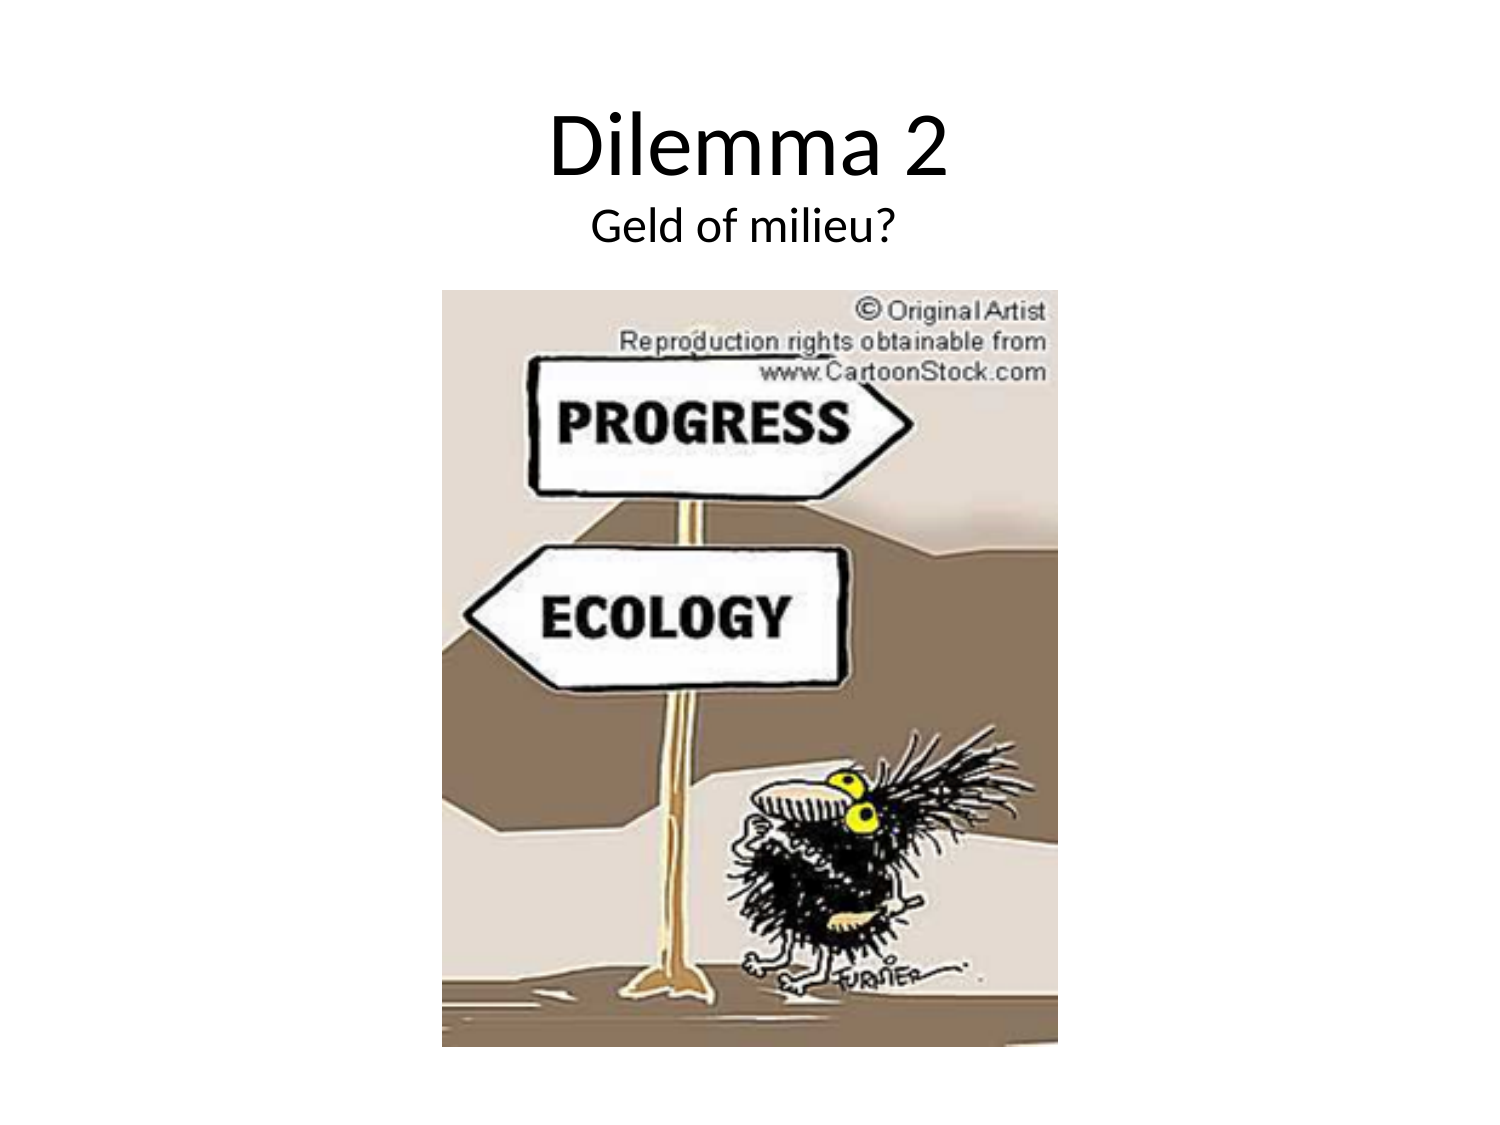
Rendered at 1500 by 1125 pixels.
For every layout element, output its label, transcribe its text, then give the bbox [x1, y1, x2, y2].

list Geld of milieu? [75, 184, 1425, 1005]
title Dilemma 2 [75, 45, 1425, 184]
picture [442, 290, 1058, 1047]
